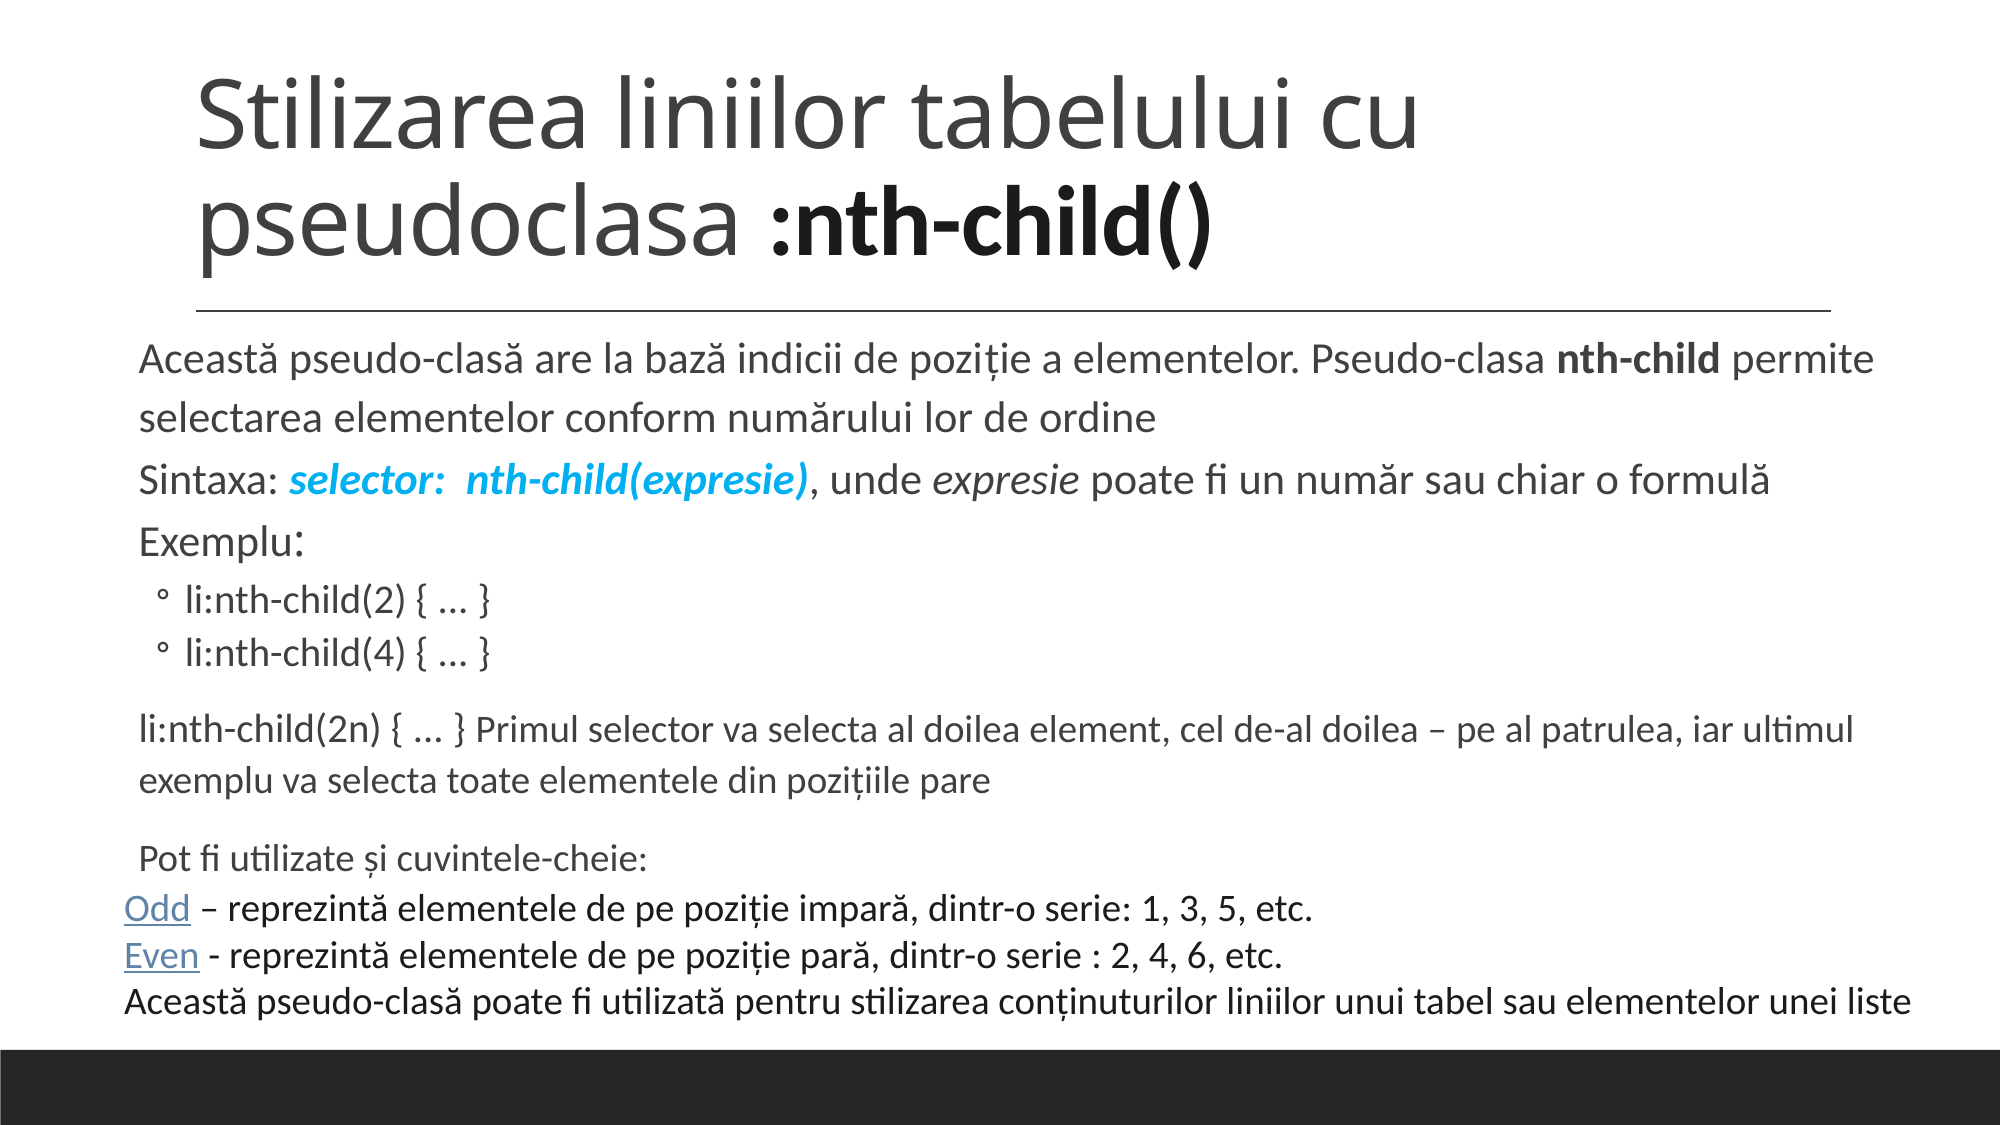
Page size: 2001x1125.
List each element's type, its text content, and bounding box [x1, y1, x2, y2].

list Această pseudo-clasă are la bază indicii de poziție a elementelor. Pseudo-clasa nth-child permite selectarea elementelor conform numărului lor de ordine Sintaxa: selector: nth-child(expresie), unde expresie poate fi un număr sau chiar o formulă Exemplu: li:nth-child(2) { ... } li:nth-child(4) { ... } li:nth-child(2n) { ... } Primul selector va selecta al doilea element, cel de-al doilea – pe al patrulea, iar ultimul exemplu va selecta toate elementele din poziţiile pare Pot fi utilizate și cuvintele-cheie: Odd – reprezintă elementele de pe poziție impară, dintr-o serie: 1, 3, 5, etc. Even - reprezintă elementele de pe poziție pară, dintr-o serie : 2, 4, 6, etc. Această pseudo-clasă poate fi utilizată pentru stilizarea conținuturilor liniilor unui tabel sau elementelor unei liste [124, 316, 1913, 1052]
title Stilizarea liniilor tabelului cu pseudoclasa :nth-child() [180, 47, 1830, 285]
